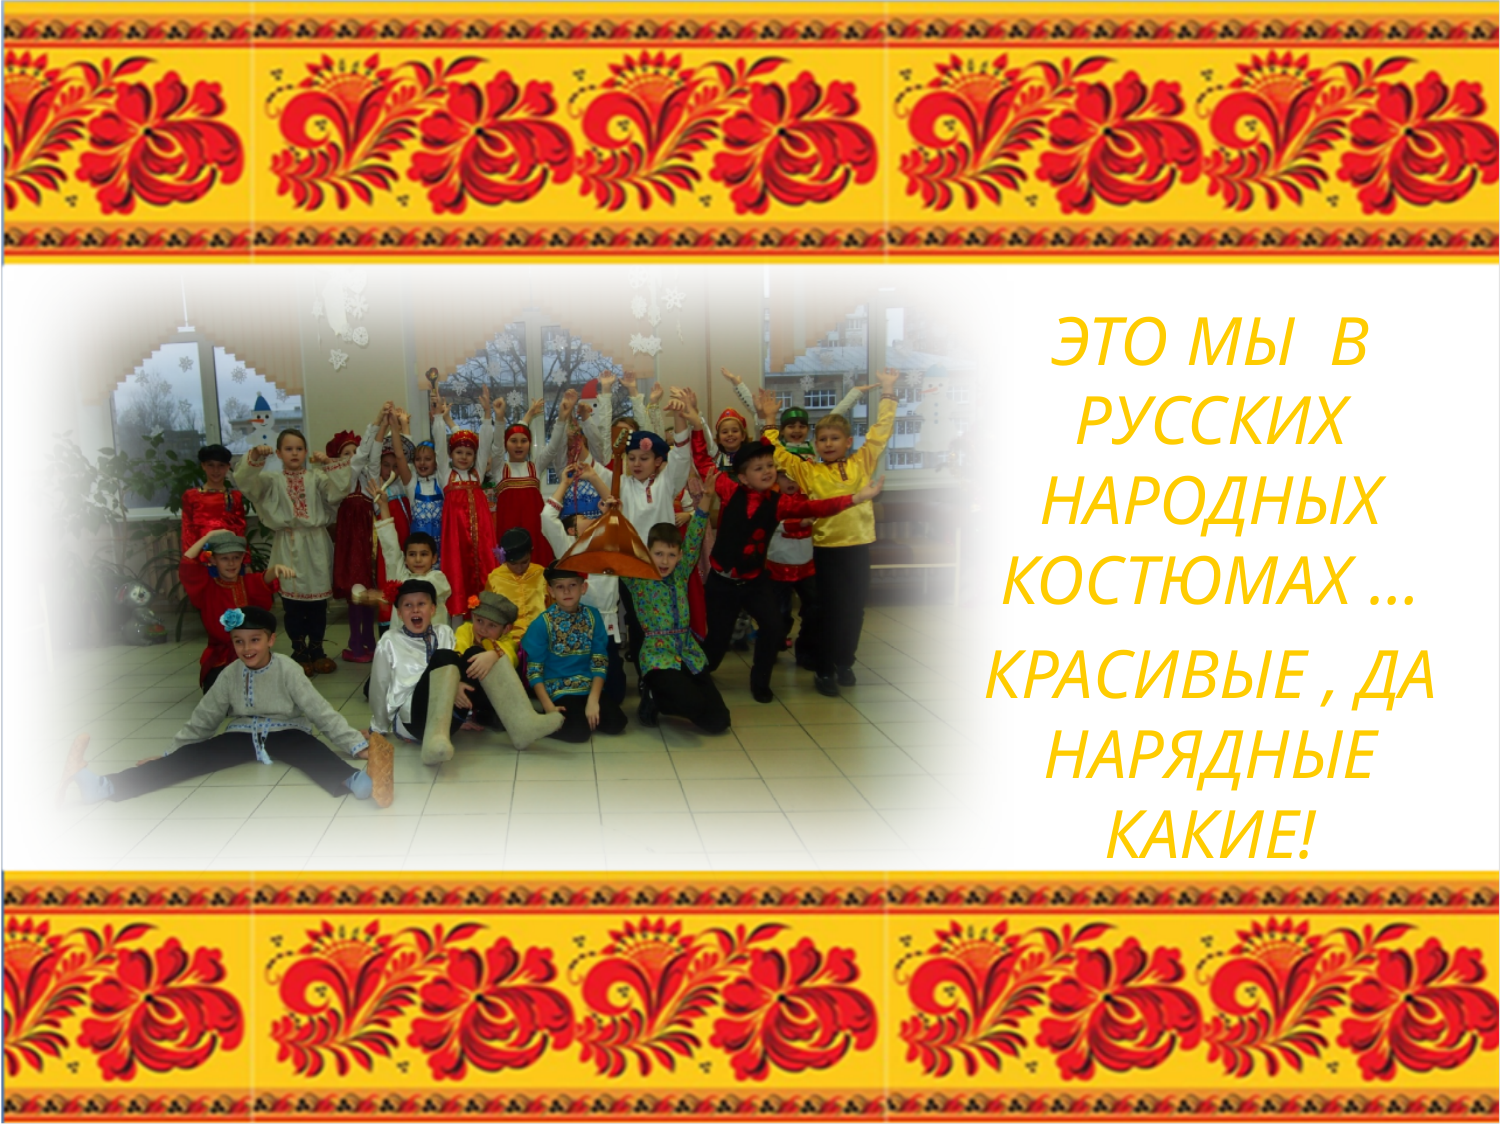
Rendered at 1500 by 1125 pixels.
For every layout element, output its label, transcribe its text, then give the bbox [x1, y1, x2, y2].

list ЭТО МЫ В РУССКИХ НАРОДНЫХ КОСТЮМАХ … КРАСИВЫЕ , ДА НАРЯДНЫЕ КАКИЕ! [921, 290, 1500, 965]
picture [0, 0, 1500, 1125]
